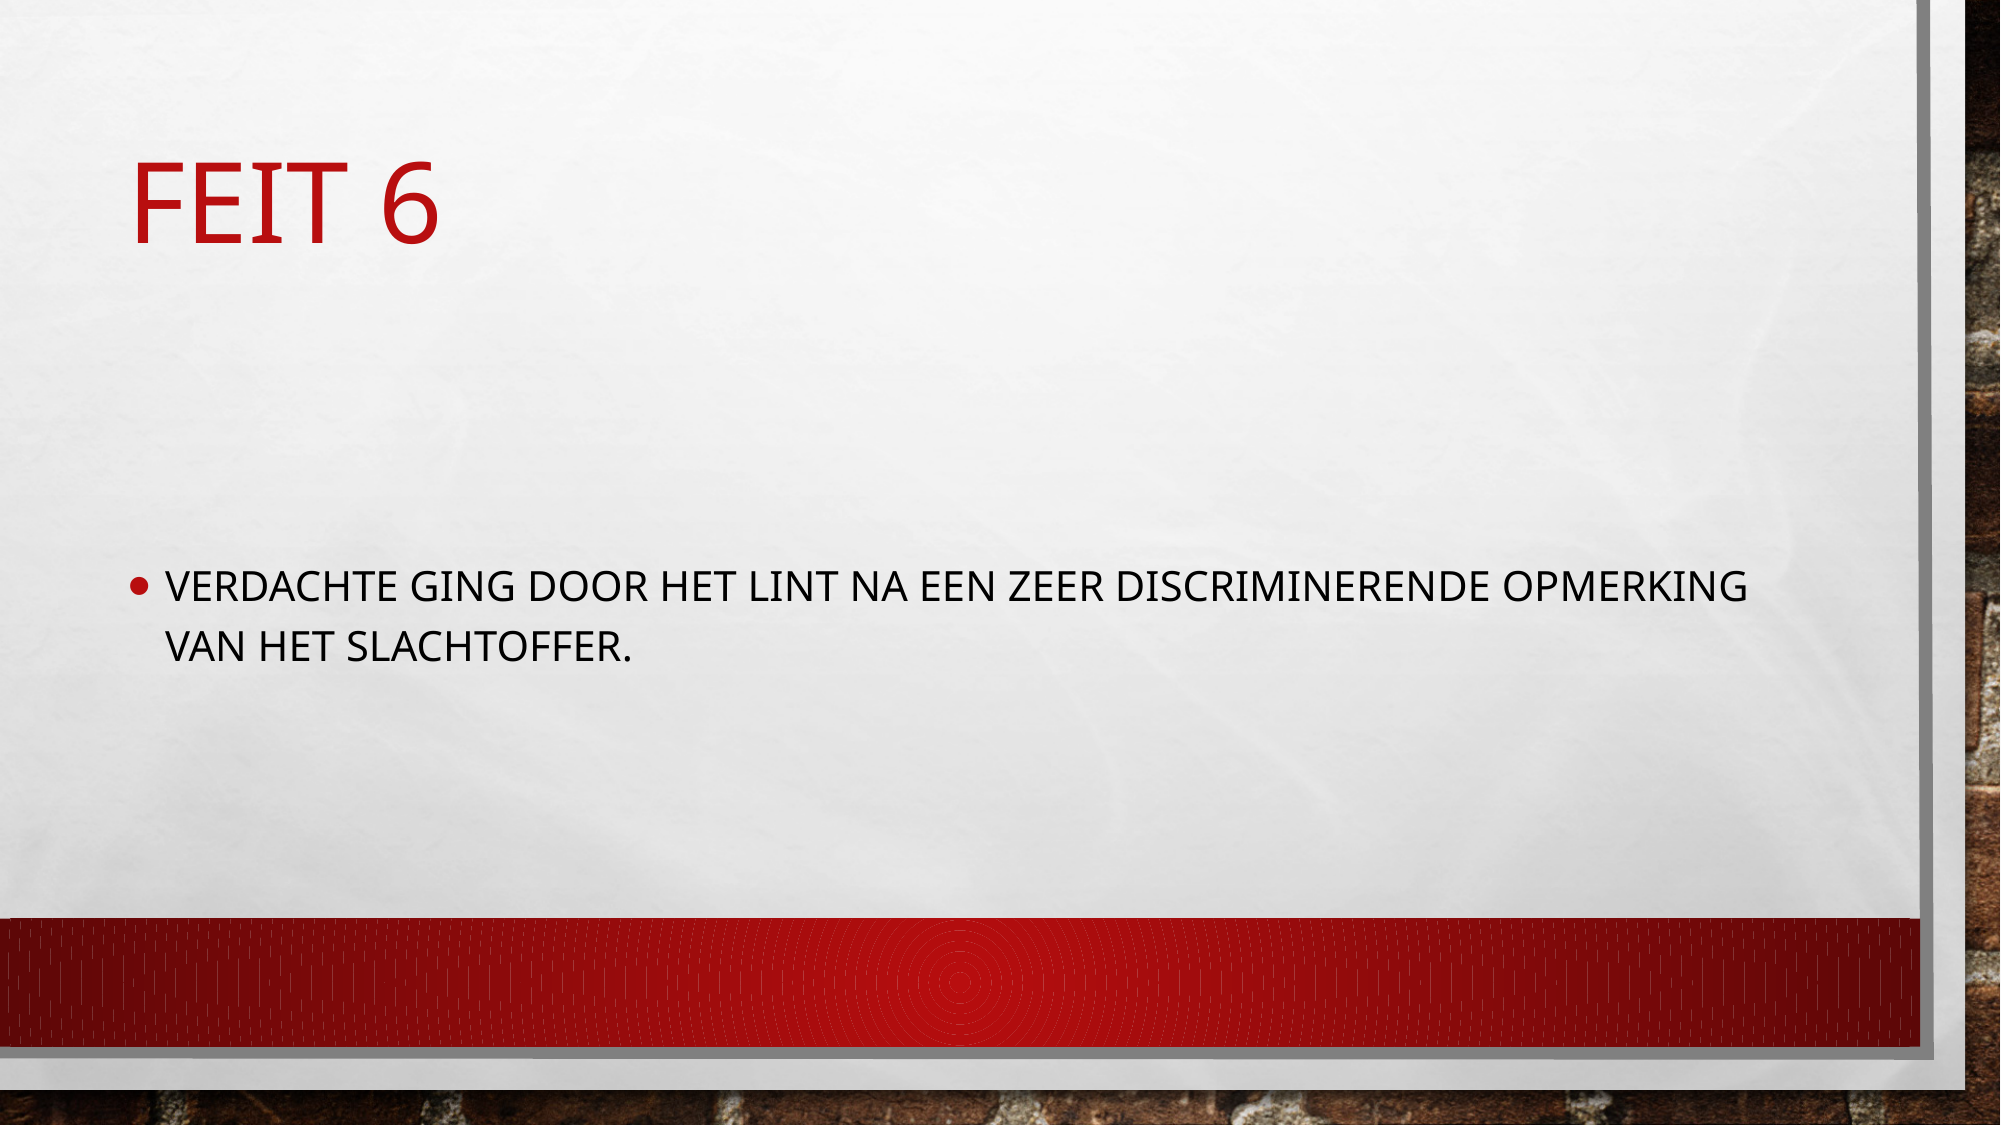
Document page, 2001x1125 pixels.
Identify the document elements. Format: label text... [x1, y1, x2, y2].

picture [0, 0, 2000, 1125]
list Verdachte ging door het lint na een zeer discriminerende opmerking van het slachtoffer. [112, 338, 1818, 882]
title Feit 6 [112, 112, 1818, 302]
